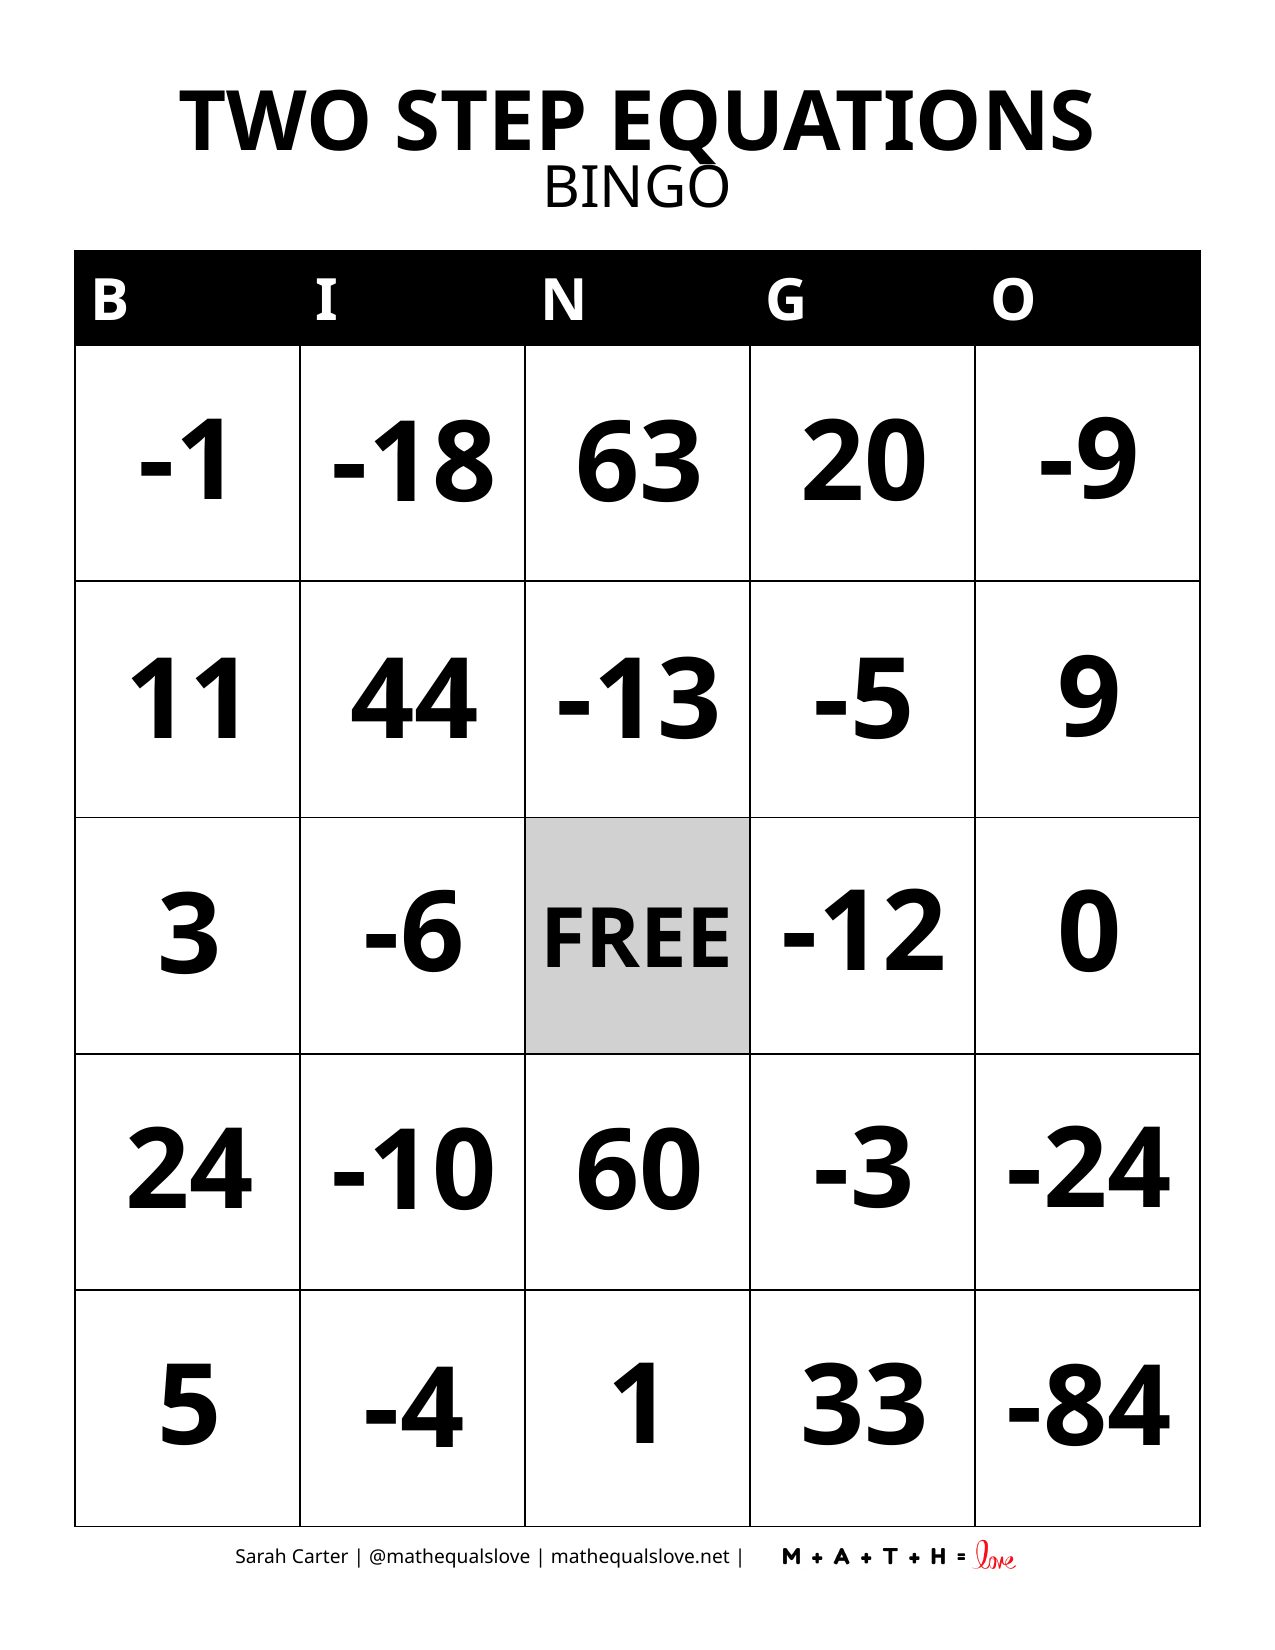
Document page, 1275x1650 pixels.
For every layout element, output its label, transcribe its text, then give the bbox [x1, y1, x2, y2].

table_cell [976, 951, 1199, 1053]
table_cell [751, 582, 974, 669]
table_header N [526, 251, 749, 344]
text_box 9 [975, 667, 1203, 715]
text_box 33 [750, 1375, 978, 1423]
table_cell [976, 818, 1199, 903]
text_box -9 [975, 429, 1203, 477]
table_cell [751, 950, 974, 1053]
table_cell [526, 717, 749, 817]
table_cell [76, 1188, 299, 1289]
table_cell [76, 582, 299, 669]
text_box -4 [300, 1378, 528, 1426]
table_cell [751, 717, 974, 817]
table_cell [526, 582, 749, 669]
table_cell [526, 1189, 749, 1289]
table_cell [301, 346, 524, 432]
text_box 24 [75, 1140, 303, 1188]
table_cell [751, 479, 974, 580]
text_box -10 [300, 1141, 525, 1189]
table_cell [76, 1291, 299, 1375]
table_cell [301, 1426, 524, 1526]
table_cell [751, 346, 974, 431]
text_box -84 [975, 1376, 1203, 1424]
table_cell [301, 951, 524, 1053]
table_cell [526, 346, 749, 432]
table_cell [526, 480, 749, 580]
text_box -1 [75, 430, 303, 478]
table_cell [976, 346, 1199, 429]
table_cell [976, 1055, 1199, 1138]
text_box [220, 1535, 1055, 1576]
table_cell [751, 1186, 974, 1289]
table_cell [76, 1055, 299, 1140]
table_cell [526, 1291, 749, 1374]
table_cell [76, 953, 299, 1053]
text_box -24 [975, 1138, 1203, 1186]
table_cell [301, 480, 524, 580]
text_box TWO STEP EQUATIONS [74, 59, 1200, 175]
text_box -12 [750, 902, 978, 950]
table_cell [76, 478, 299, 580]
table_header B [76, 251, 299, 344]
table_header O [976, 251, 1199, 344]
table_cell [976, 1424, 1199, 1526]
table_cell [301, 717, 524, 817]
table_cell [76, 717, 299, 817]
table_cell [751, 1291, 974, 1375]
text_box 11 [75, 669, 303, 717]
table_cell [76, 1423, 299, 1526]
table_cell [526, 1055, 749, 1141]
text_box -13 [525, 669, 753, 717]
text_box 20 [750, 431, 978, 479]
table_cell [751, 818, 974, 902]
text_box 63 [525, 432, 753, 480]
text_box 60 [525, 1141, 753, 1189]
table_cell [526, 1422, 749, 1526]
text_box BINGO [74, 175, 1200, 226]
table_header G [751, 251, 974, 344]
table_cell [976, 477, 1199, 580]
table_cell [301, 1189, 524, 1289]
table_cell [976, 715, 1199, 817]
table_cell [76, 346, 299, 430]
text_box -5 [753, 669, 978, 717]
table_cell [301, 818, 524, 903]
text_box 44 [303, 669, 525, 717]
table_cell [976, 582, 1199, 667]
text_box 3 [75, 905, 303, 953]
table_cell [301, 1291, 524, 1378]
text_box -6 [300, 903, 528, 951]
table_cell [76, 818, 299, 905]
text_box 1 [525, 1374, 753, 1422]
table_cell FREE [526, 818, 749, 1053]
table_cell [751, 1423, 974, 1526]
text_box -3 [750, 1138, 975, 1186]
text_box 5 [75, 1375, 303, 1423]
text_box 0 [975, 903, 1203, 951]
table_cell [751, 1055, 974, 1138]
text_box -18 [300, 432, 525, 480]
table_cell [301, 1055, 524, 1141]
table_cell [976, 1186, 1199, 1289]
table_cell [976, 1291, 1199, 1376]
table_header I [301, 251, 524, 344]
table_cell [301, 582, 524, 669]
